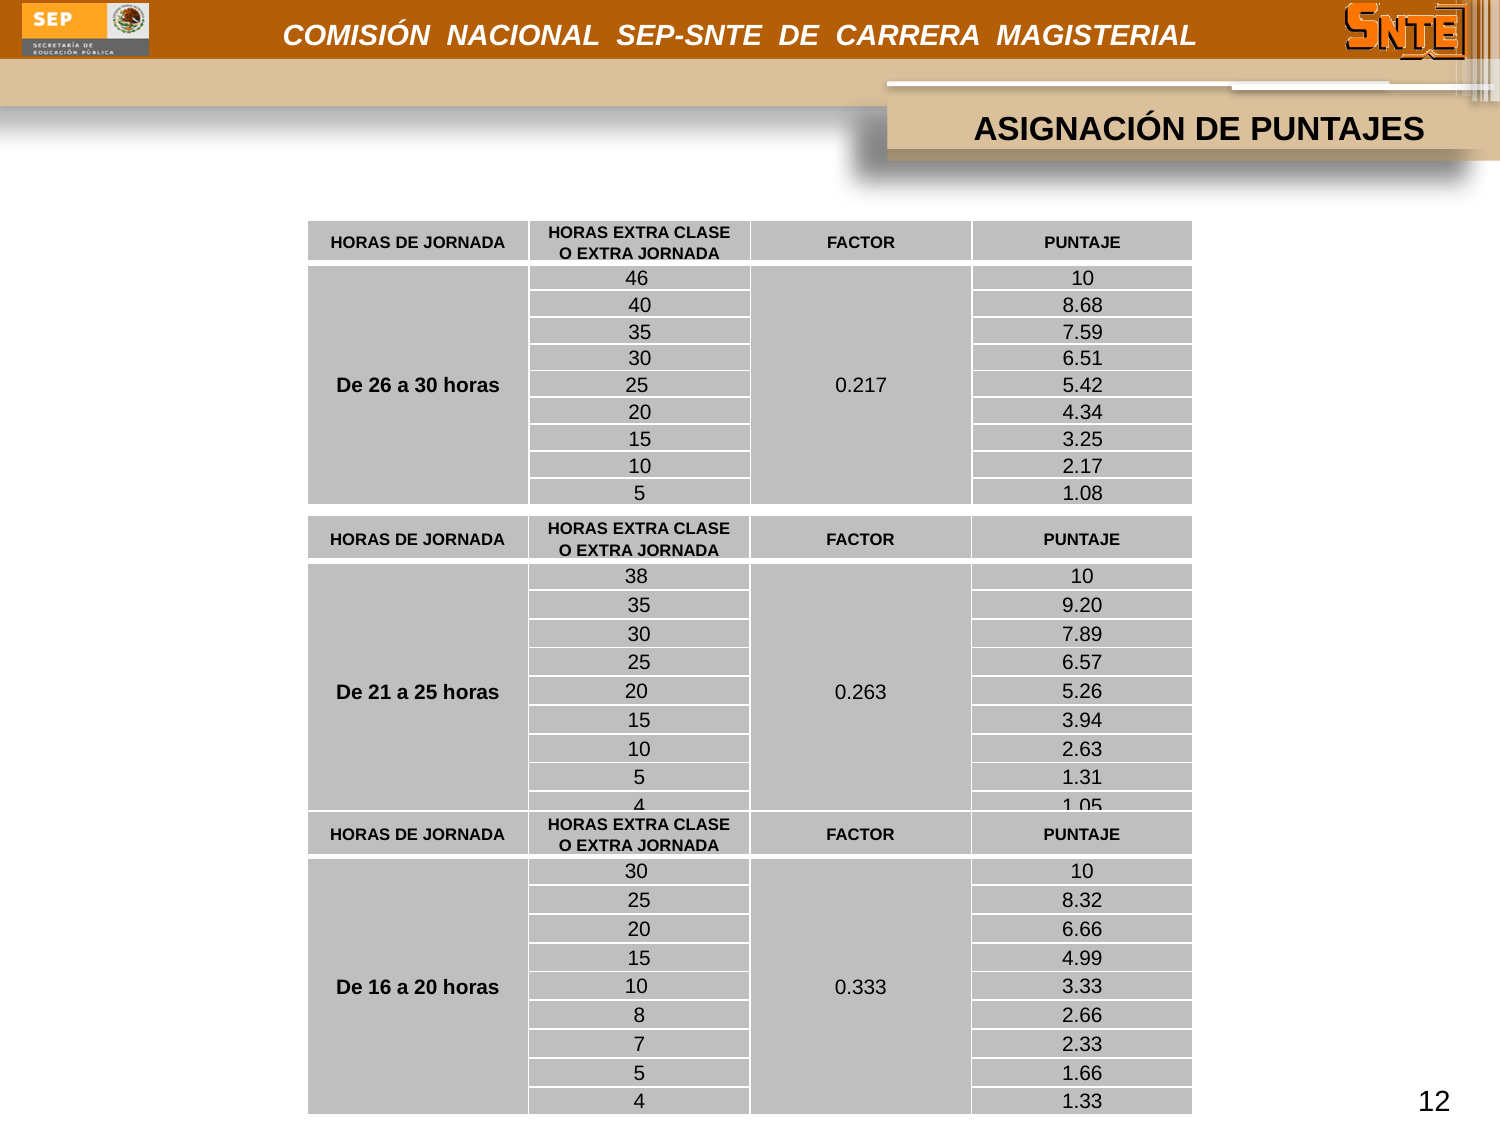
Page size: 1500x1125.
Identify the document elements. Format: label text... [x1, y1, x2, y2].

table_cell 3.25 [973, 425, 1192, 450]
table_cell 6.57 [972, 648, 1192, 675]
table_cell 5 [530, 479, 750, 504]
table_cell 10 [973, 266, 1192, 289]
table_cell De 26 a 30 horas [308, 266, 528, 504]
table_header HORAS EXTRA CLASE O EXTRA JORNADA [529, 516, 749, 558]
table_cell 25 [529, 648, 749, 675]
table_cell 2.17 [973, 452, 1192, 477]
table_cell 1.33 [972, 1088, 1192, 1114]
table_cell 8.32 [972, 886, 1192, 913]
table_cell 1.66 [972, 1059, 1192, 1086]
table_cell 15 [530, 425, 750, 450]
table_cell 10 [972, 564, 1192, 589]
table_header FACTOR [751, 516, 971, 558]
text_box ASIGNACIÓN DE PUNTAJES [958, 100, 1441, 155]
table_cell 9.20 [972, 591, 1192, 618]
picture [22, 3, 149, 56]
table_cell 8.68 [973, 291, 1192, 316]
table_cell 10 [529, 735, 749, 762]
table_cell 15 [529, 706, 749, 733]
table_cell De 21 a 25 horas [308, 564, 528, 810]
table_cell 35 [530, 318, 750, 343]
table_header HORAS DE JORNADA [308, 221, 528, 260]
table_header HORAS DE JORNADA [308, 516, 528, 558]
table_cell 0.217 [751, 266, 971, 504]
table_cell 10 [529, 972, 749, 999]
table_cell 2.66 [972, 1001, 1192, 1028]
table_cell 38 [529, 564, 749, 589]
table_header FACTOR [751, 221, 971, 260]
table_cell 7.89 [972, 620, 1192, 647]
table_cell 7.59 [973, 318, 1192, 343]
table_cell 5.26 [972, 677, 1192, 704]
table_cell 20 [529, 915, 749, 942]
picture [1345, 3, 1467, 60]
table_header PUNTAJE [972, 516, 1192, 558]
table_cell 0.263 [751, 564, 971, 810]
table_cell 25 [530, 371, 750, 396]
table_cell 1.08 [973, 479, 1192, 504]
table_cell 7 [529, 1030, 749, 1057]
table_cell 1.31 [972, 763, 1192, 790]
table_cell 20 [530, 398, 750, 423]
table_cell 5 [529, 1059, 749, 1086]
table_header PUNTAJE [973, 221, 1192, 260]
table_header HORAS EXTRA CLASE O EXTRA JORNADA [529, 812, 749, 854]
table_cell 3.94 [972, 706, 1192, 733]
table_cell 25 [529, 886, 749, 913]
table_cell 0.333 [751, 859, 971, 1114]
table_cell 2.33 [972, 1030, 1192, 1057]
table_cell 40 [530, 291, 750, 316]
table_header FACTOR [751, 812, 971, 854]
table_cell 4 [529, 792, 749, 810]
table_cell 20 [529, 677, 749, 704]
table_cell 30 [529, 859, 749, 884]
table_cell 30 [529, 620, 749, 647]
table_cell 4 [529, 1088, 749, 1114]
table_cell 8 [529, 1001, 749, 1028]
table_cell De 16 a 20 horas [308, 859, 528, 1114]
table_cell 3.33 [972, 972, 1192, 999]
table_cell 5 [529, 763, 749, 790]
slide_number 12 [1340, 1064, 1466, 1125]
table_cell 5.42 [973, 371, 1192, 396]
table_cell 10 [972, 859, 1192, 884]
table_cell 4.99 [972, 944, 1192, 971]
table_cell 6.51 [973, 345, 1192, 370]
table_header HORAS EXTRA CLASE O EXTRA JORNADA [530, 221, 750, 260]
table_cell 30 [530, 345, 750, 370]
table_cell 1.05 [972, 792, 1192, 810]
table_cell 10 [530, 452, 750, 477]
table_cell 35 [529, 591, 749, 618]
table_cell 4.34 [973, 398, 1192, 423]
table_cell 6.66 [972, 915, 1192, 942]
table_cell 46 [530, 266, 750, 289]
table_header PUNTAJE [972, 812, 1192, 854]
table_header HORAS DE JORNADA [308, 812, 528, 854]
table_cell 15 [529, 944, 749, 971]
table_cell 2.63 [972, 735, 1192, 762]
